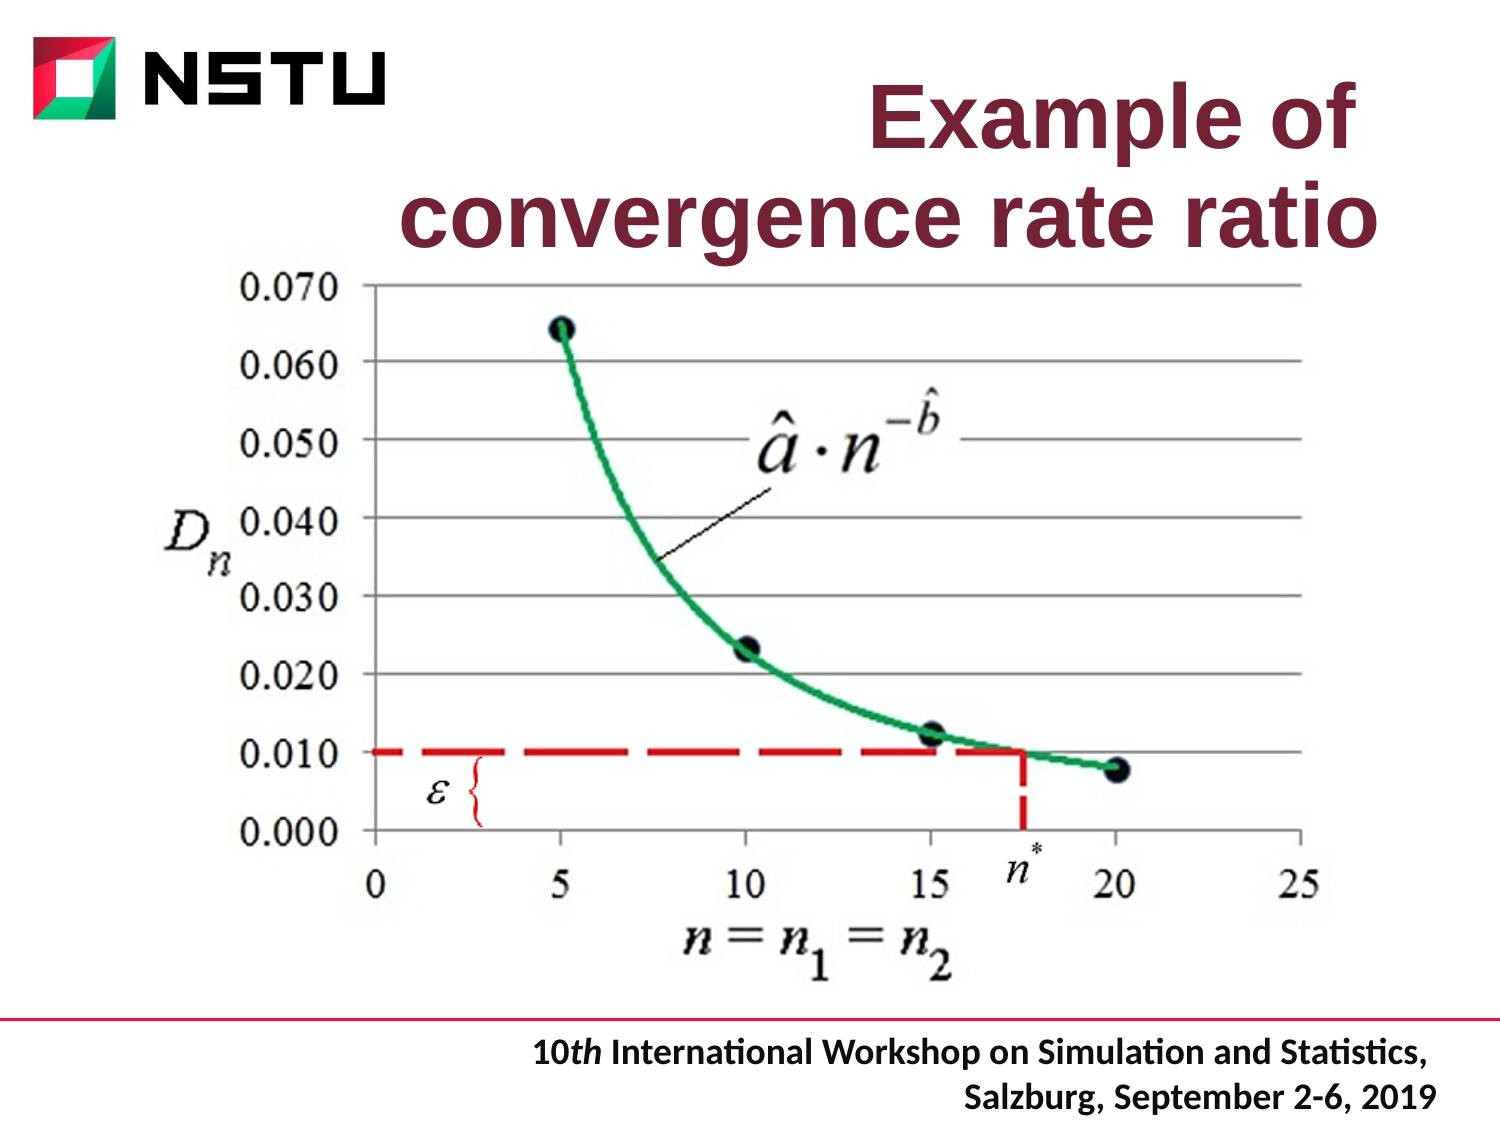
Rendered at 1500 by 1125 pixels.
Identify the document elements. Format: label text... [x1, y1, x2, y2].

picture [33, 0, 385, 157]
picture [154, 244, 1345, 1000]
title Example of convergence rate ratio [103, 59, 1397, 278]
text_box 10th International Workshop on Simulation and Statistics, Salzburg, September 2-6, 2019 [71, 1020, 1453, 1125]
